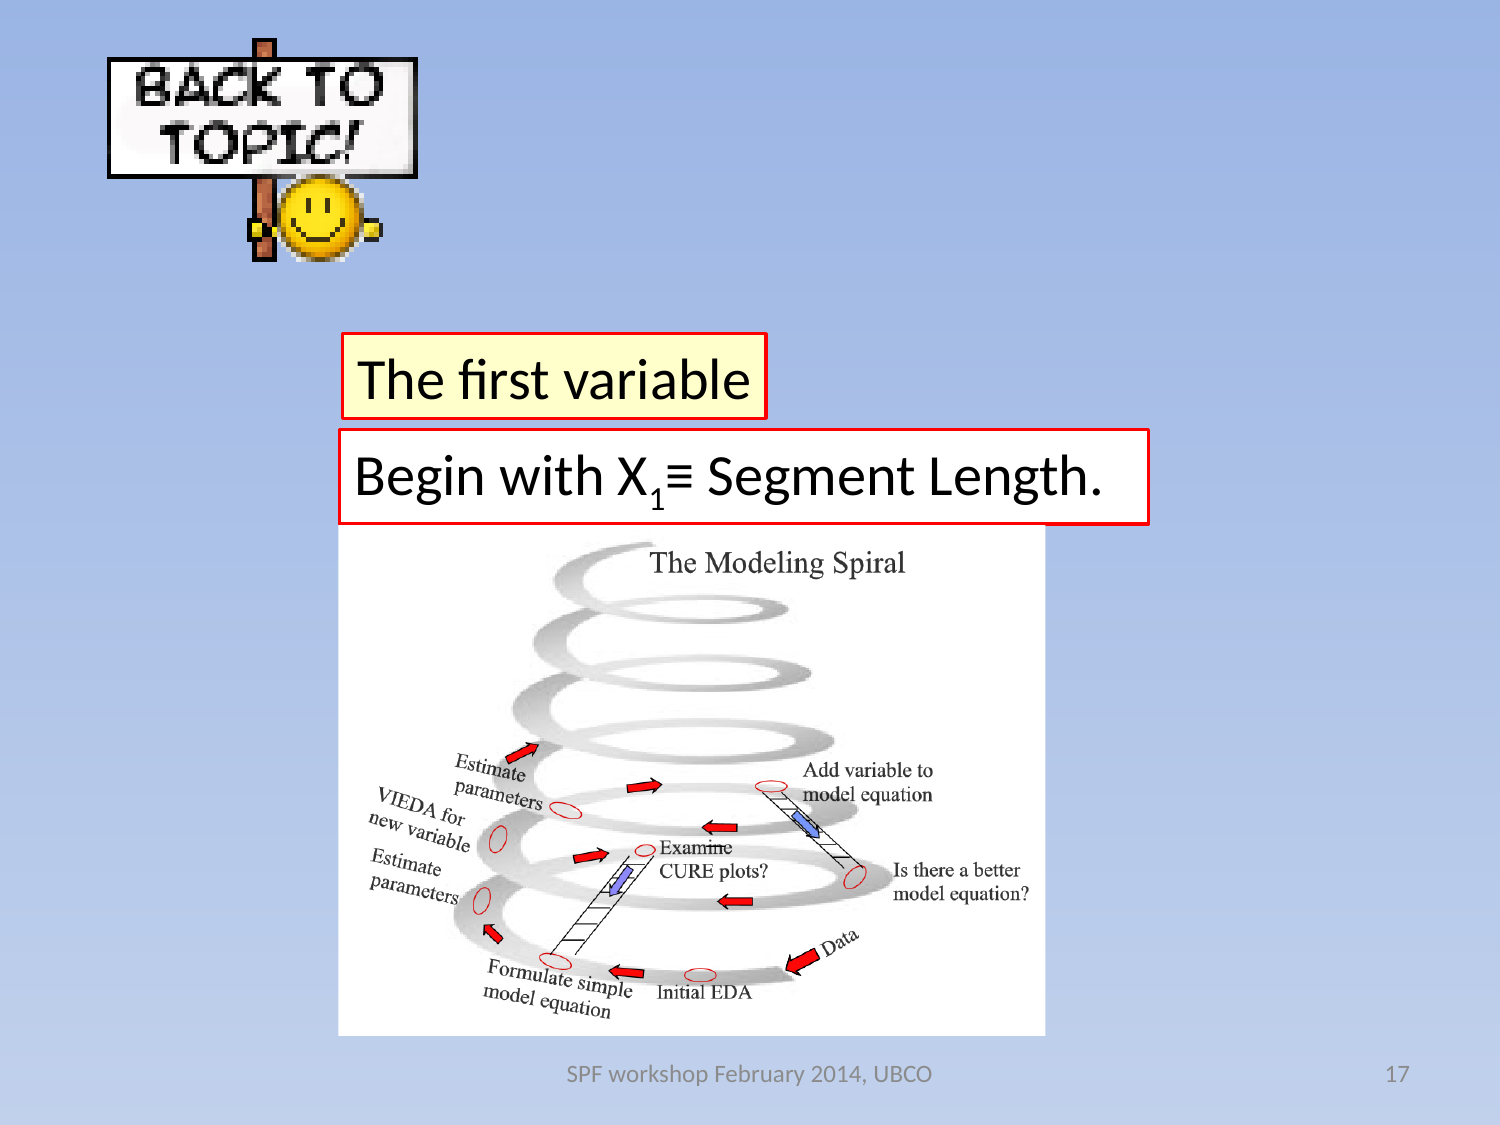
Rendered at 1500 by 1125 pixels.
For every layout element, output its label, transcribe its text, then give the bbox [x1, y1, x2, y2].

slide_number 17 [1074, 1042, 1425, 1103]
footer SPF workshop February 2014, UBCO [512, 1043, 988, 1103]
picture [107, 38, 419, 262]
picture [338, 525, 1046, 1036]
text_box Begin with X1≡ Segment Length. [339, 429, 1149, 524]
text_box The first variable [342, 333, 767, 419]
